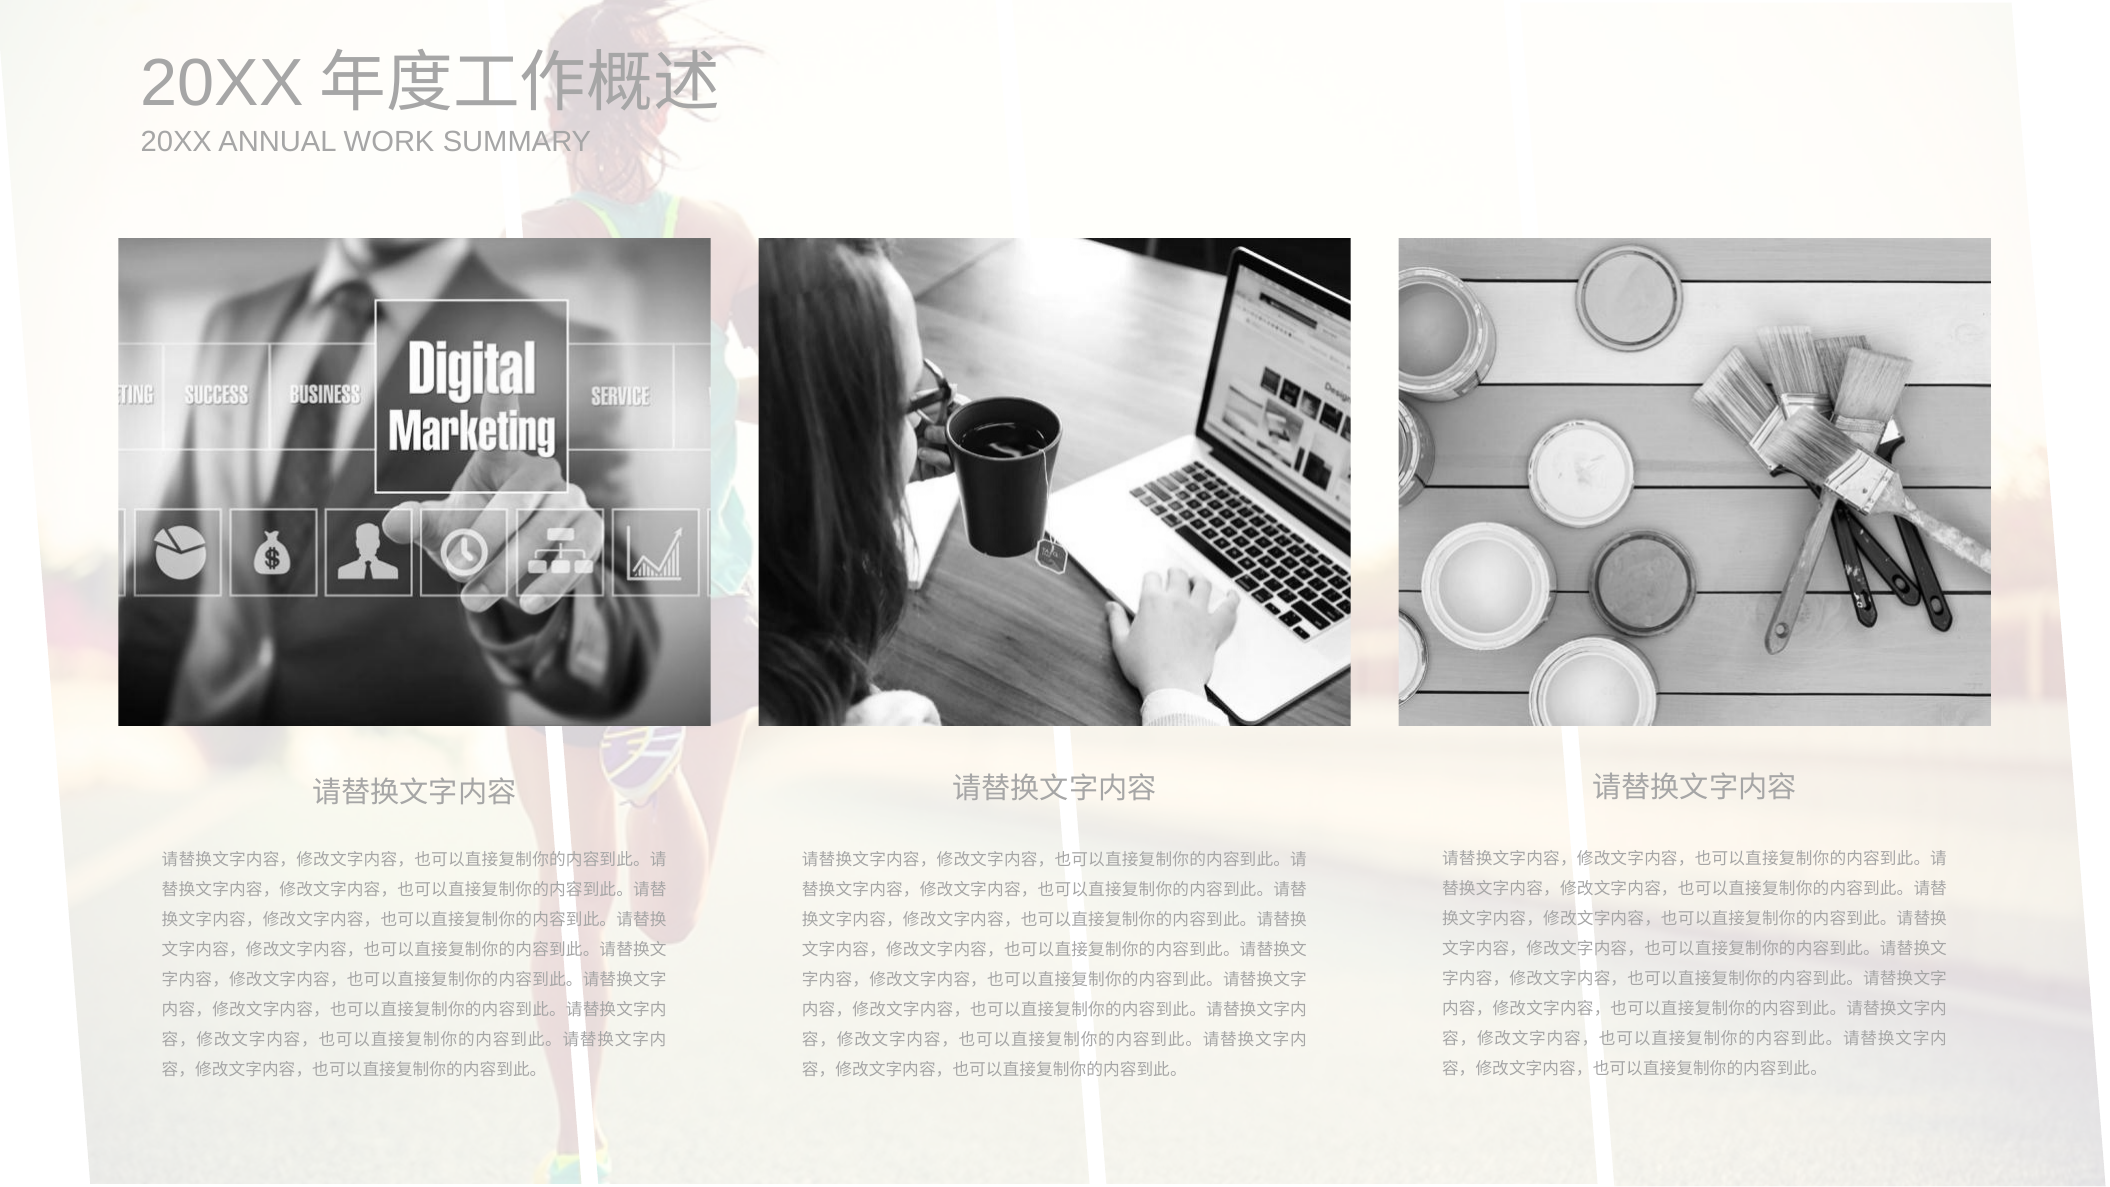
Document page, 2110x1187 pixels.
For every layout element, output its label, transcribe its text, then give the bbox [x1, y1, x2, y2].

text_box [1441, 768, 1948, 1081]
text_box [117, 238, 712, 726]
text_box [801, 769, 1308, 1082]
text_box 20XX ANNUAL WORK SUMMARY [140, 122, 602, 158]
text_box [1398, 238, 1992, 726]
text_box 20XX年度工作概述 [140, 38, 789, 119]
text_box [758, 238, 1352, 726]
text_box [161, 773, 668, 1082]
